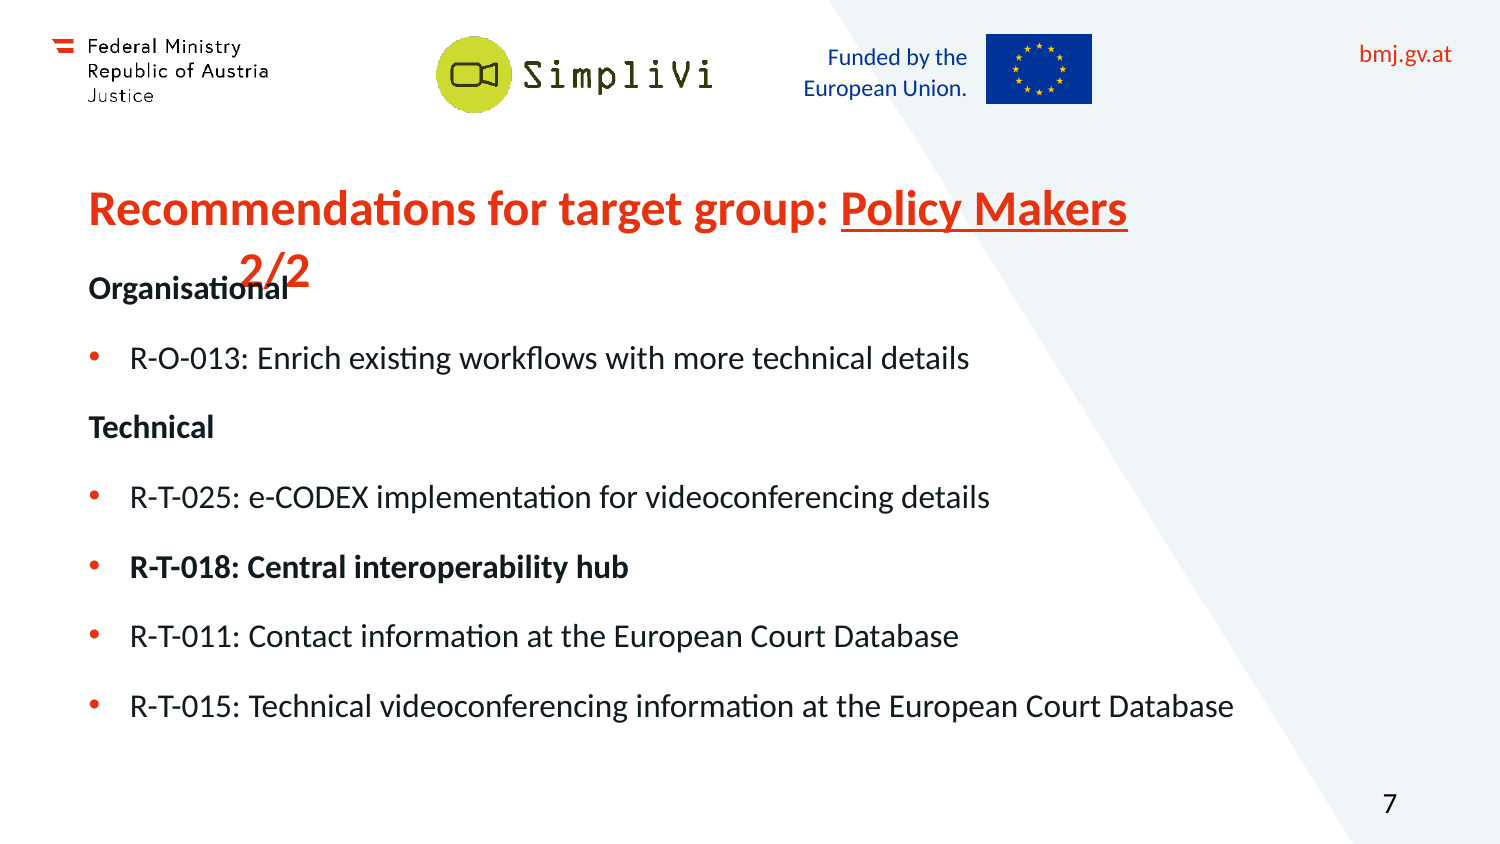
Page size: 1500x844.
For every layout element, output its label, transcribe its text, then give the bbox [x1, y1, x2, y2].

list Organisational R-O-013: Enrich existing workflows with more technical details Technical R-T-025: e-CODEX implementation for videoconferencing details R-T-018: Central interoperability hub R-T-011: Contact information at the European Court Database R-T-015: Technical videoconferencing information at the European Court Database [88, 266, 1398, 756]
title Recommendations for target group: Policy Makers 2/2 [88, 173, 1398, 266]
slide_number 7 [1263, 785, 1398, 819]
picture [0, 0, 1500, 844]
